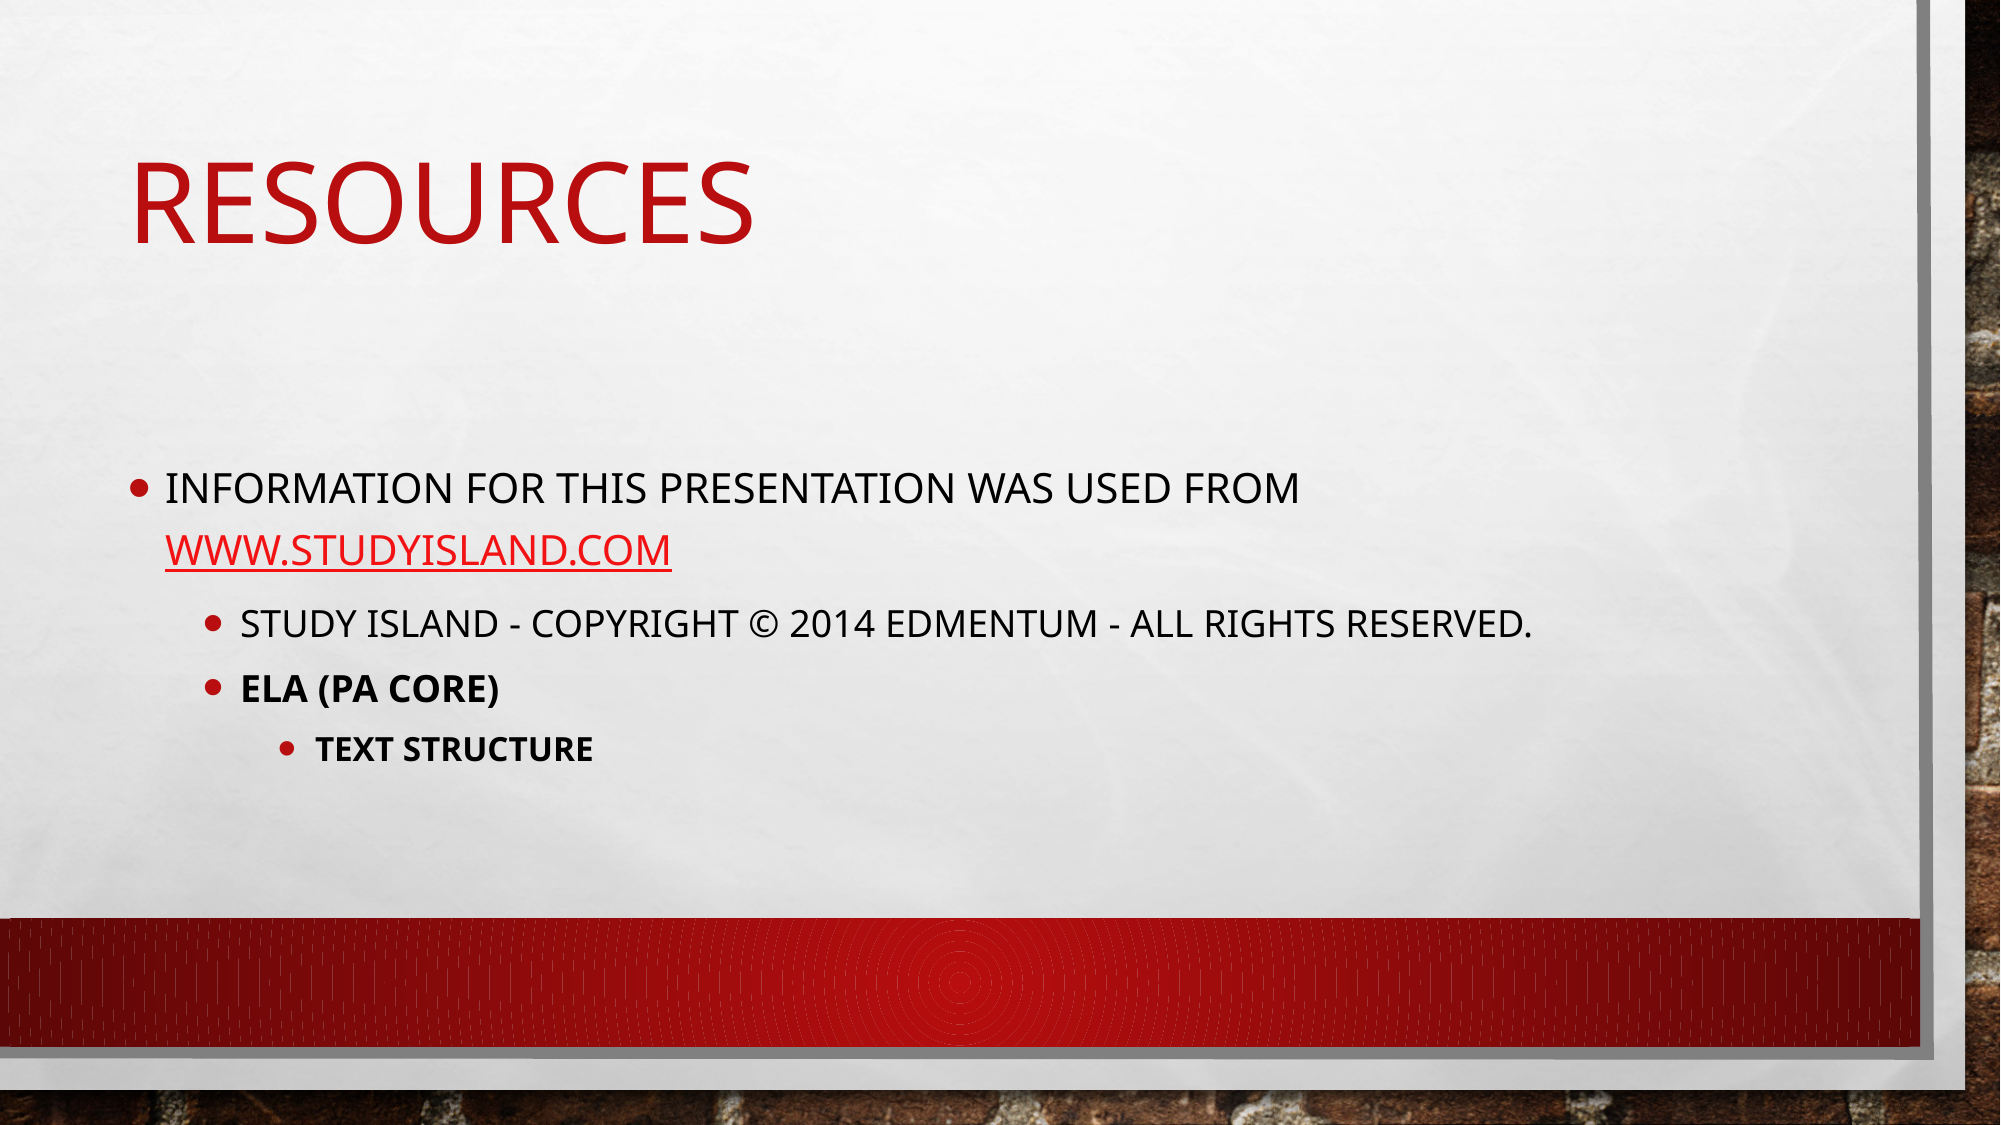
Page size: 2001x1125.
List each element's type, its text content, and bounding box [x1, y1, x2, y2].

picture [0, 0, 2000, 1125]
title Resources [112, 112, 1818, 302]
list Information for this presentation was used from www.Studyisland.com Study Island - Copyright © 2014 Edmentum - All rights reserved. ELA (PA Core) Text Structure [112, 338, 1818, 882]
